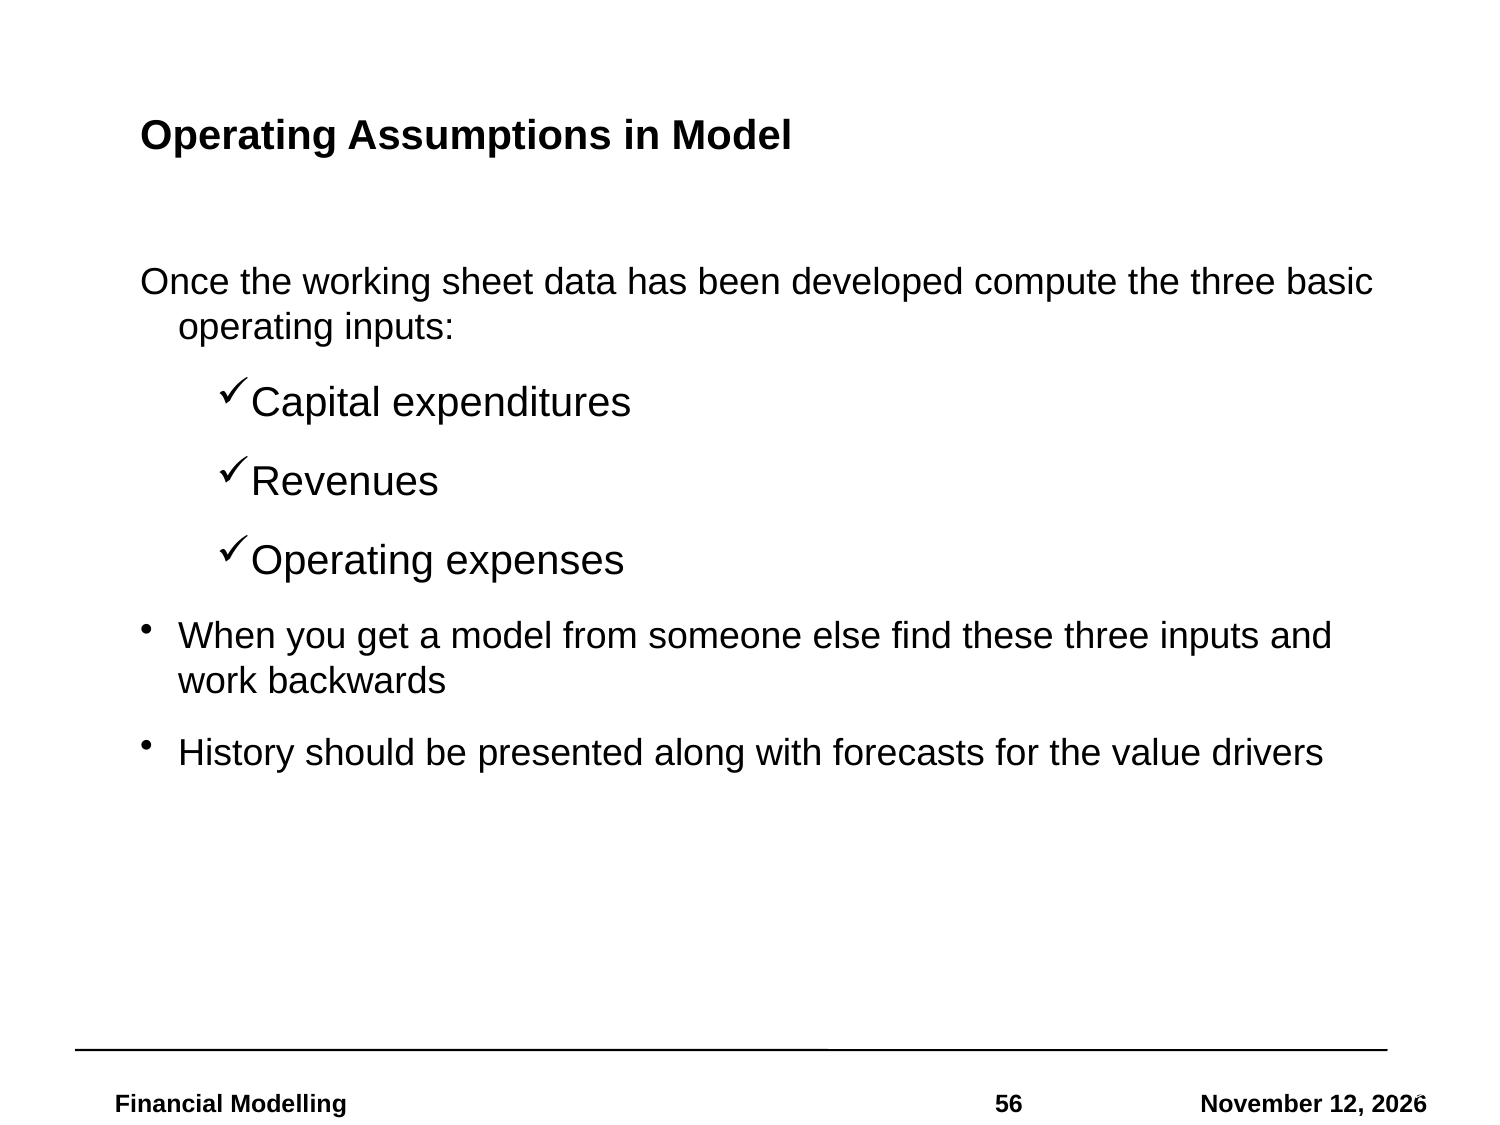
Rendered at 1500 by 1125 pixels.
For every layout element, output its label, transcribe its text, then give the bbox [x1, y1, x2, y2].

list Once the working sheet data has been developed compute the three basic operating inputs: Capital expenditures Revenues Operating expenses When you get a model from someone else find these three inputs and work backwards History should be presented along with forecasts for the value drivers [124, 249, 1413, 1001]
title Operating Assumptions in Model [124, 99, 1413, 226]
